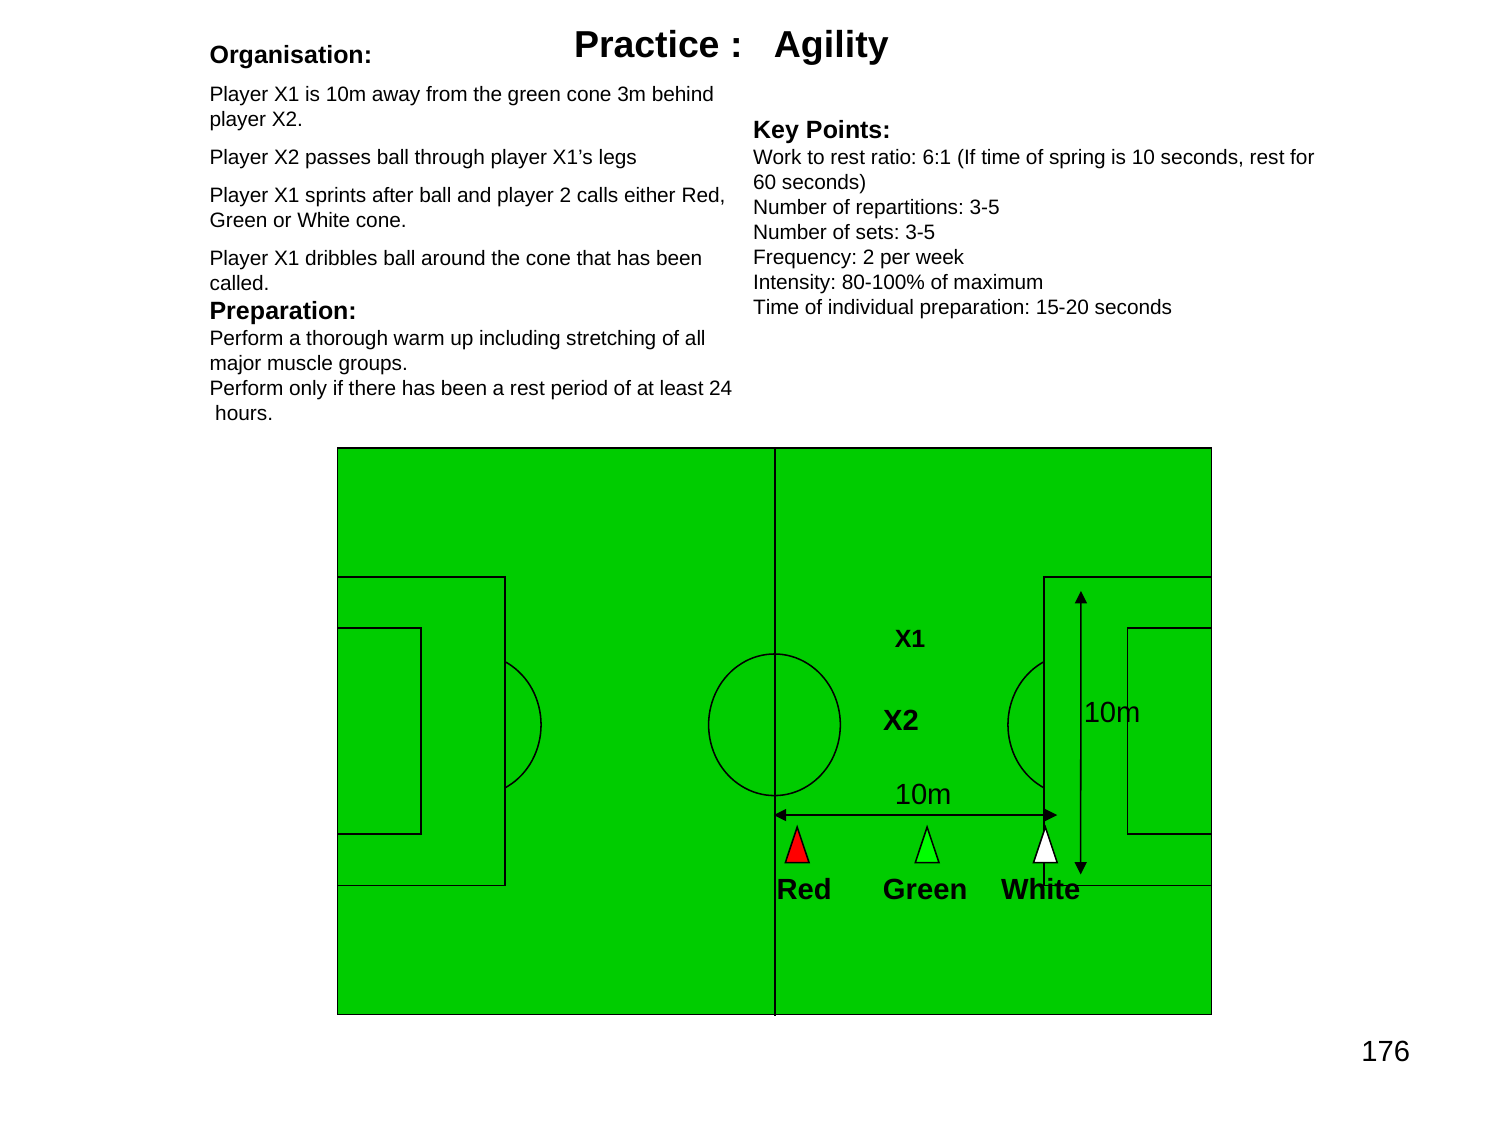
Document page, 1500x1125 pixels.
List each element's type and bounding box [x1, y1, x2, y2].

text_box [194, 12, 1353, 1017]
text_box [1074, 1024, 1425, 1103]
